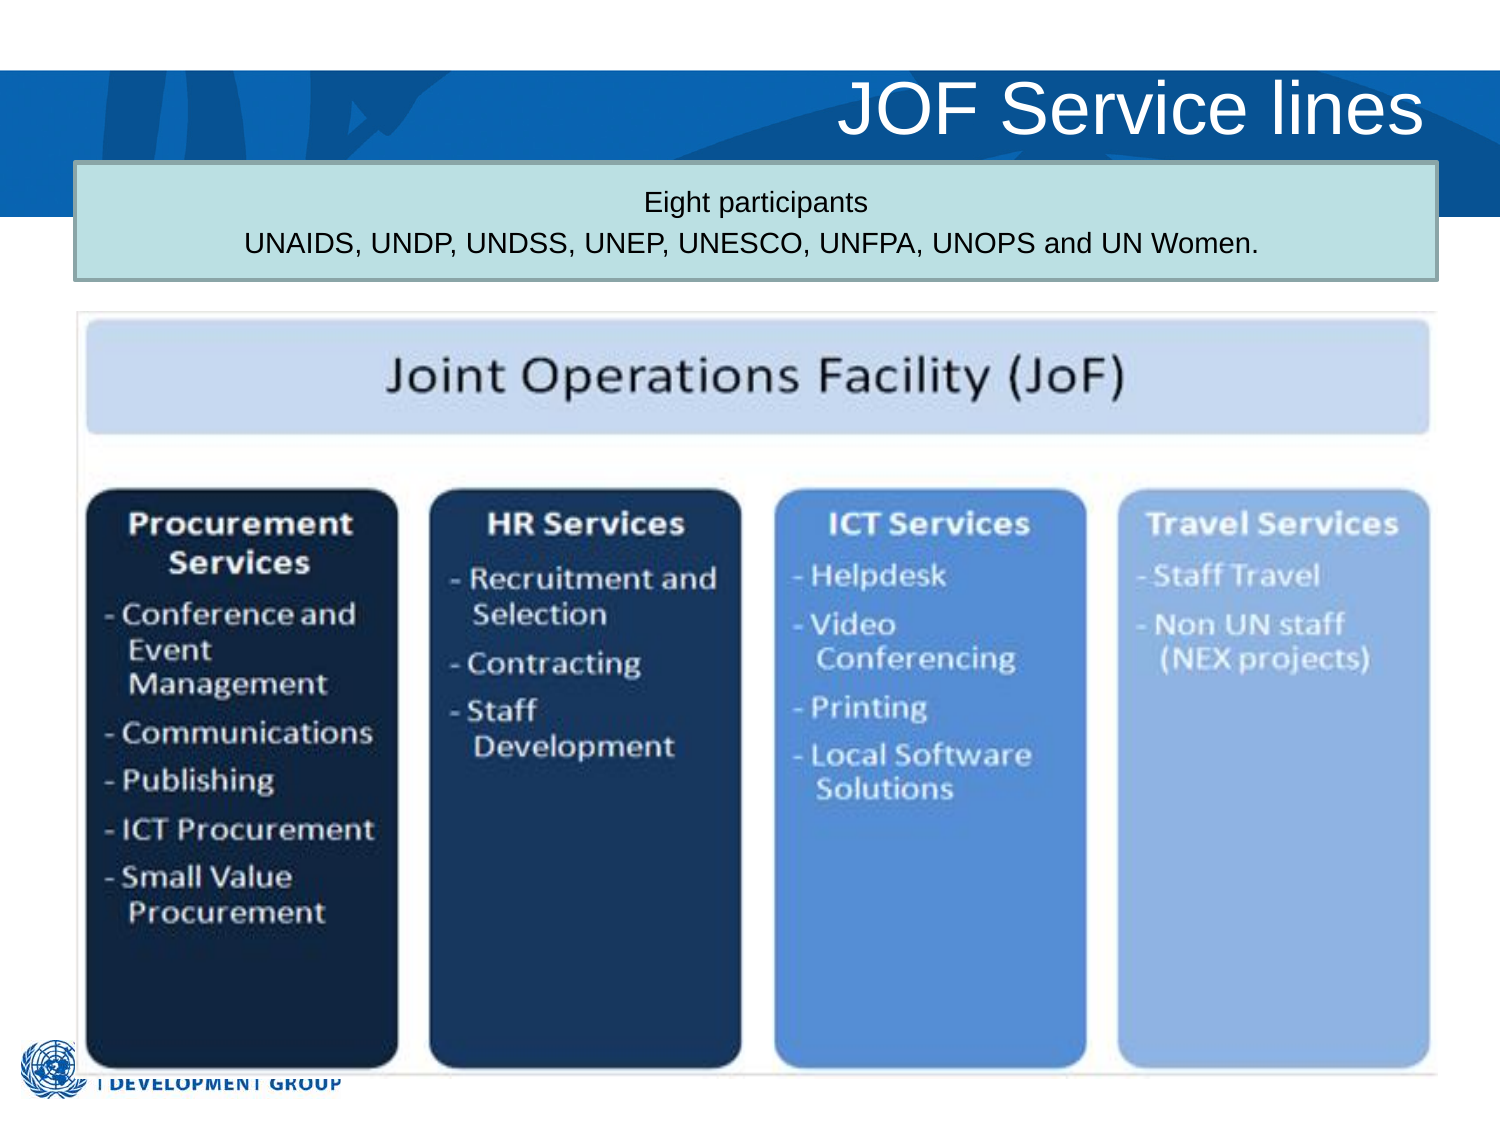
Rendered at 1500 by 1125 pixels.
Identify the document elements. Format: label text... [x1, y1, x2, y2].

picture [21, 310, 1438, 1099]
picture [1439, 70, 1500, 217]
title JOF Service lines [110, 10, 1461, 199]
picture [0, 70, 110, 217]
text_box Eight participants UNAIDS, UNDP, UNDSS, UNEP, UNESCO, UNFPA, UNOPS and UN Women. [73, 160, 1439, 282]
